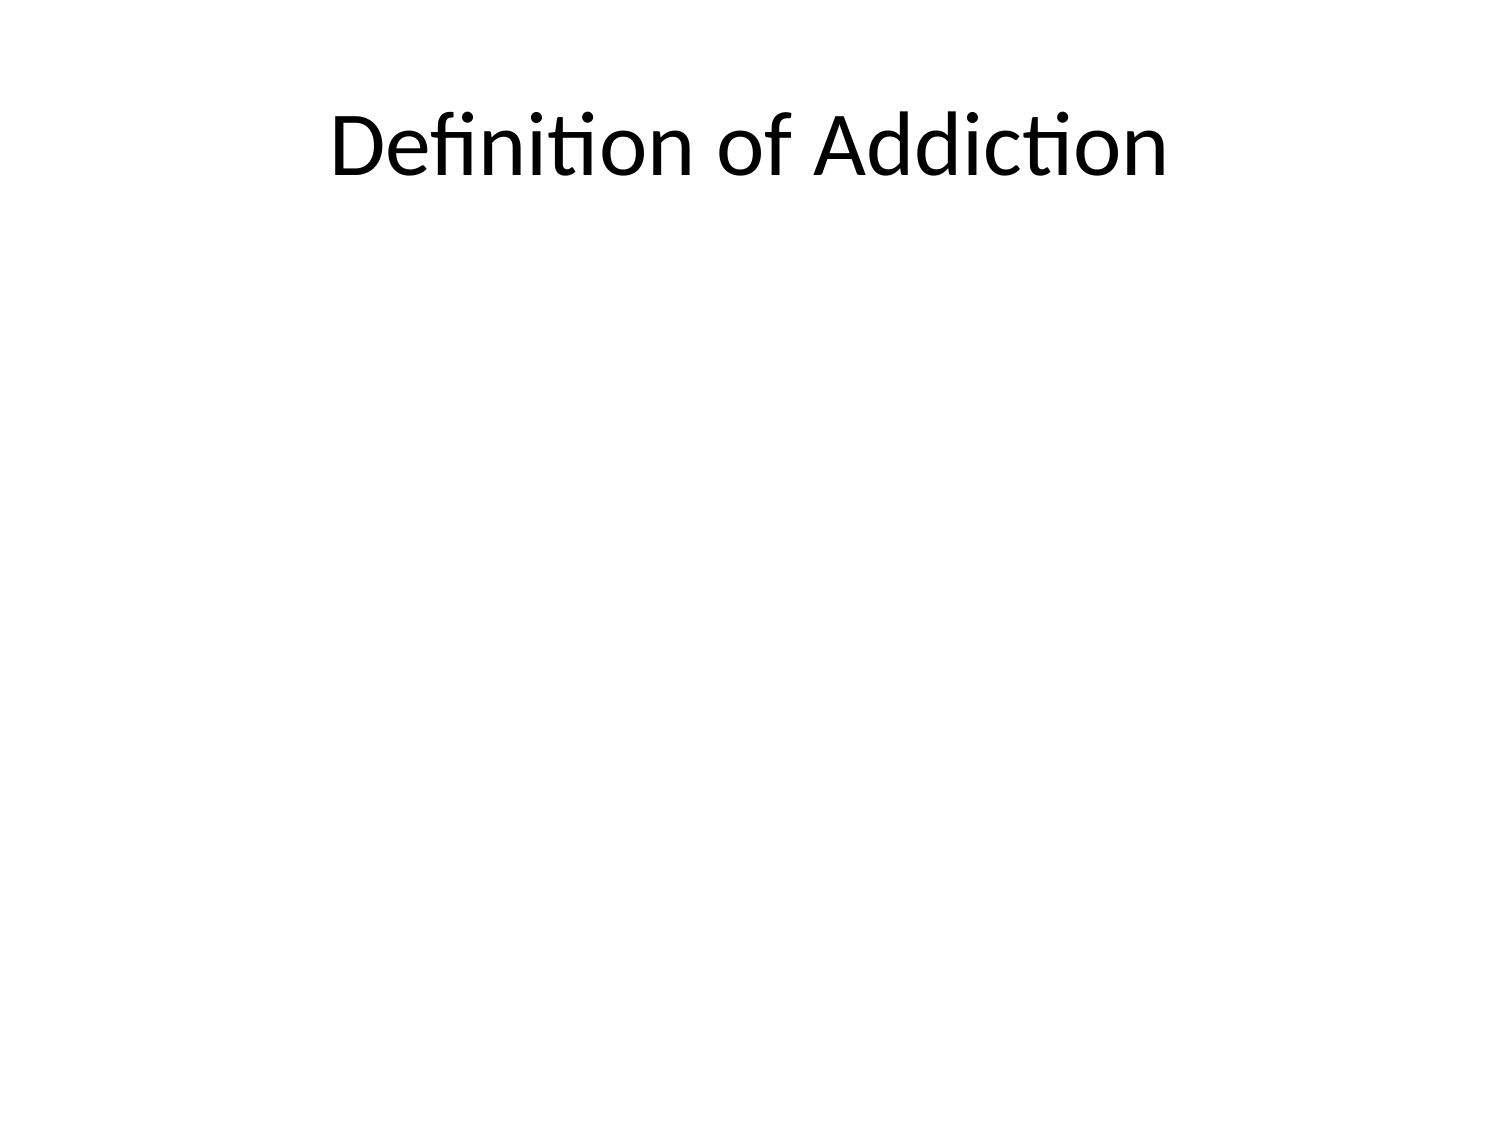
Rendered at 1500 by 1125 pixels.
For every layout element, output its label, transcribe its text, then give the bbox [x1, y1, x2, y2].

title Definition of Addiction [75, 45, 1425, 233]
